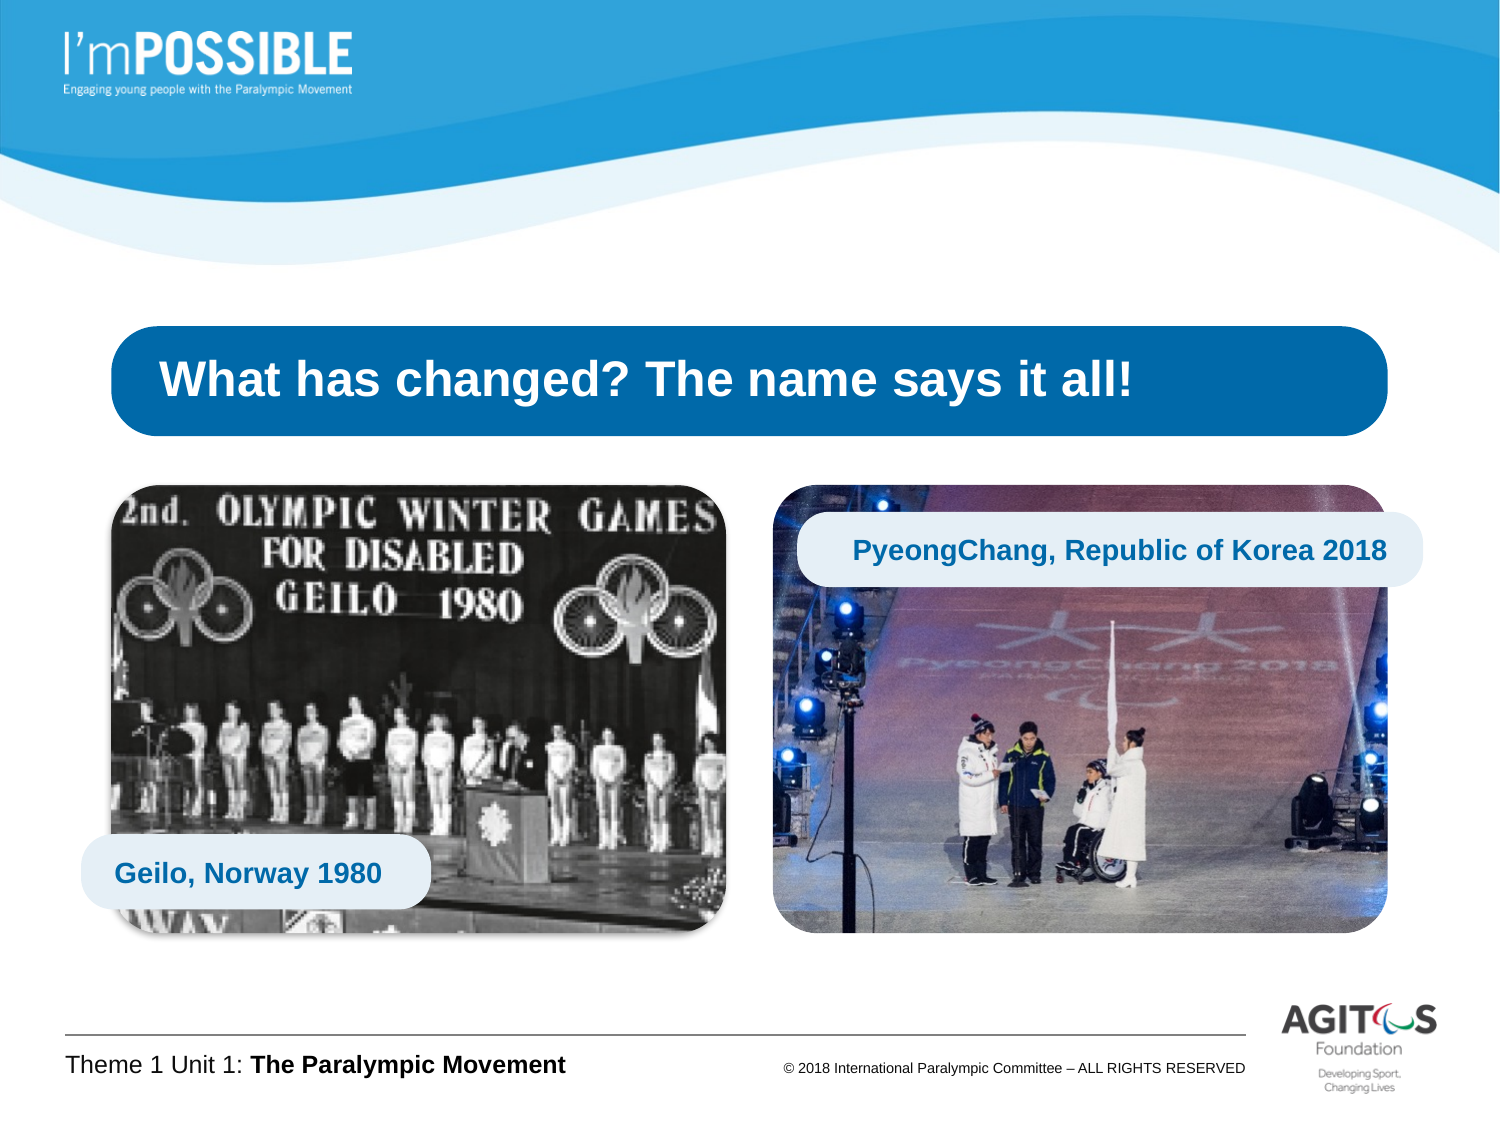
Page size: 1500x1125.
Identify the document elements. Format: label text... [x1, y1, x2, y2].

picture [0, 0, 1500, 273]
text_box What has changed? The name says it all! [159, 338, 1247, 425]
text_box [110, 484, 727, 935]
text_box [796, 511, 1424, 588]
text_box [109, 324, 1390, 439]
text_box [80, 833, 432, 910]
picture [772, 484, 1388, 934]
picture [1281, 1003, 1437, 1094]
